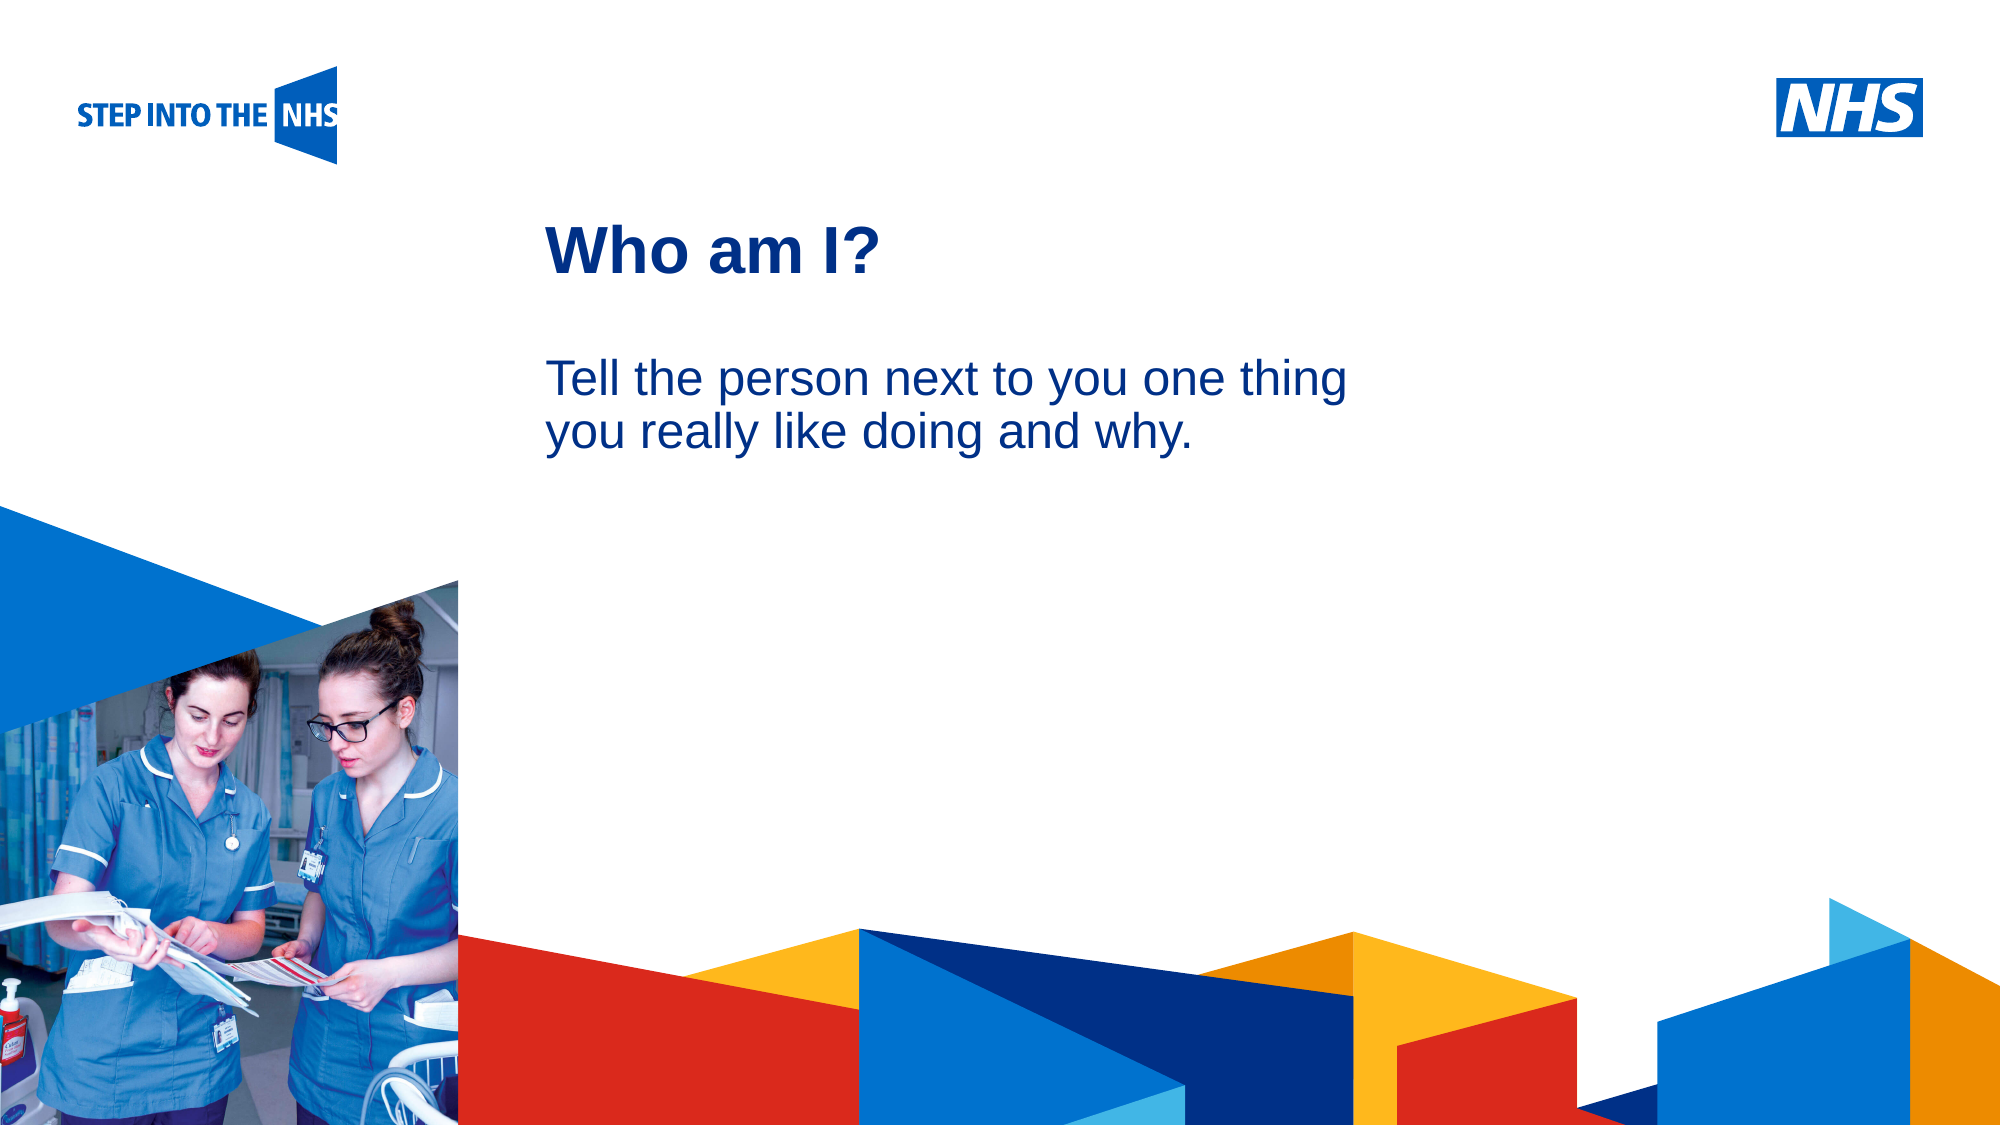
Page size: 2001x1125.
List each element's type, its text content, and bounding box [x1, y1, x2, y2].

picture [0, 580, 459, 1125]
list Tell the person next to you one thing you really like doing and why. [545, 351, 1767, 898]
title Who am I? [545, 216, 1812, 307]
